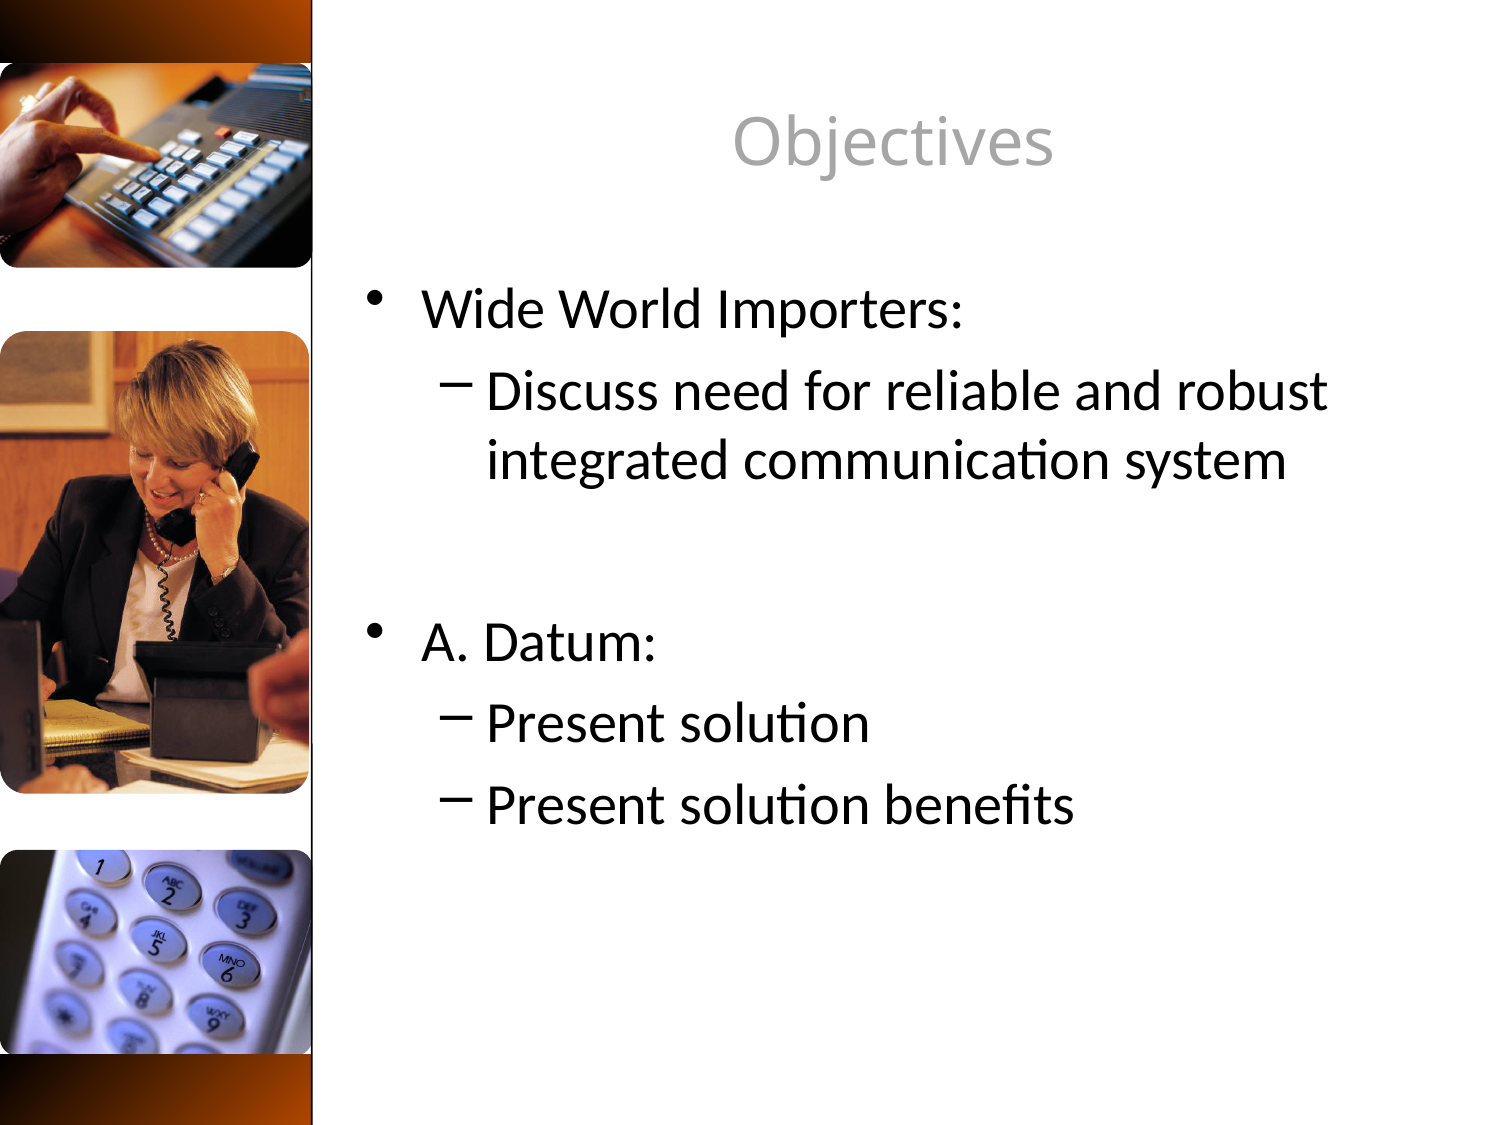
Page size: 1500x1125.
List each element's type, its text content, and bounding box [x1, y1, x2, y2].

picture [0, 849, 310, 1054]
picture [0, 331, 310, 794]
picture [0, 63, 310, 268]
title Objectives [350, 45, 1438, 233]
list Wide World Importers: Discuss need for reliable and robust integrated communication system A. Datum: Present solution Present solution benefits [350, 262, 1438, 1005]
